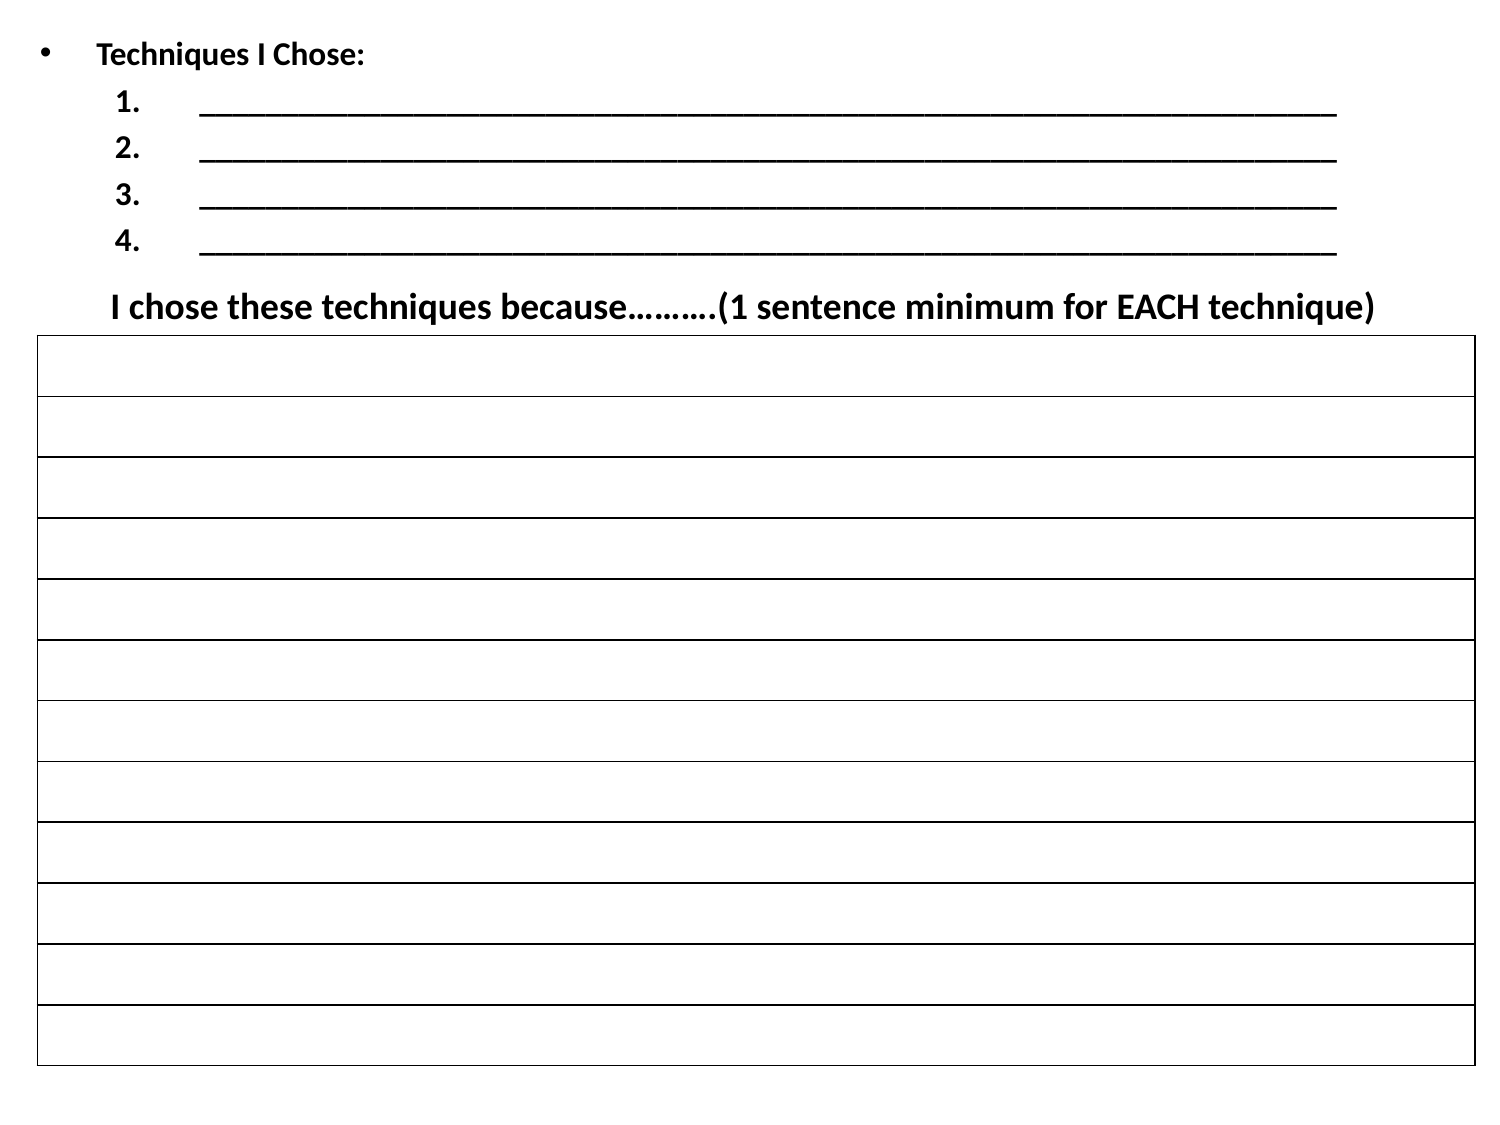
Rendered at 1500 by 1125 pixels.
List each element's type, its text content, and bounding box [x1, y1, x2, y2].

table_cell [38, 458, 1474, 517]
table_cell [38, 641, 1474, 700]
table_cell [38, 762, 1474, 821]
list Techniques I Chose: _____________________________________________________________________ _____________________________________________________________________ _____________________________________________________________________ _____________________________________________________________________ [24, 24, 1463, 288]
table_cell [38, 945, 1474, 1004]
table_cell [38, 701, 1474, 761]
table_cell [38, 1006, 1474, 1065]
text_box I chose these techniques because……….(1 sentence minimum for EACH technique) [62, 274, 1425, 335]
table_header [38, 336, 1474, 396]
table_cell [38, 884, 1474, 943]
table_cell [38, 823, 1474, 882]
table_cell [38, 580, 1474, 639]
table_cell [38, 397, 1474, 456]
table_cell [38, 519, 1474, 578]
